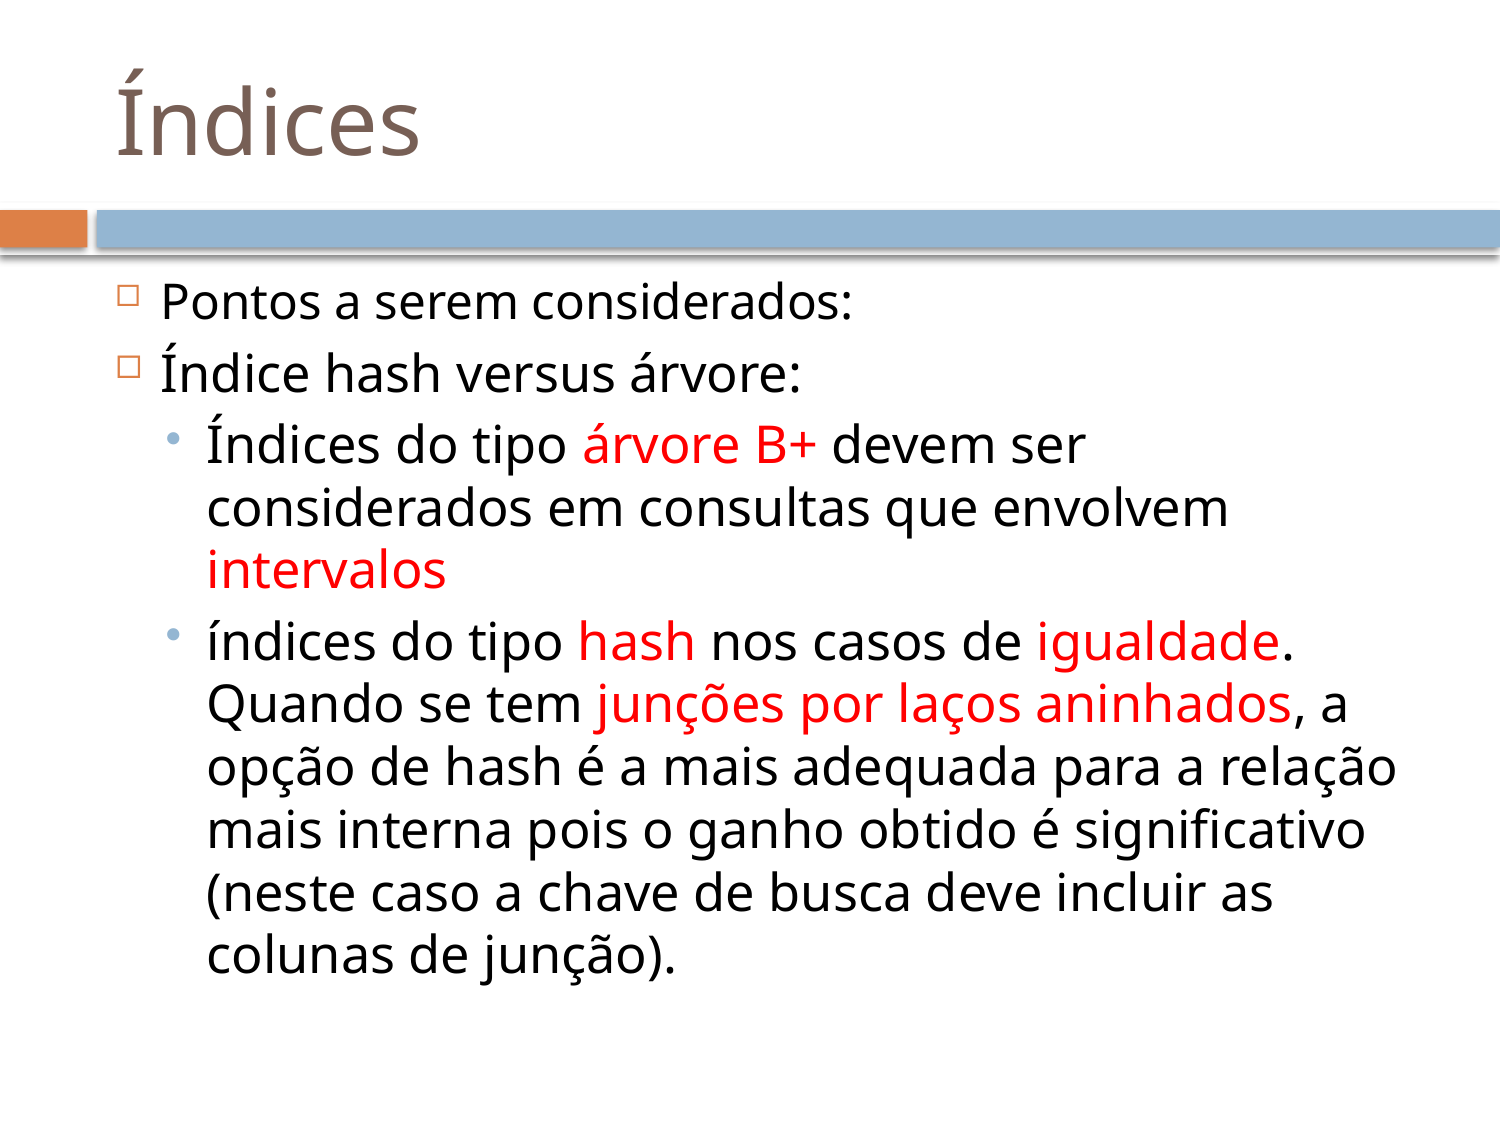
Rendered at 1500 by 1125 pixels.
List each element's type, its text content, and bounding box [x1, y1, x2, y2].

list Pontos a serem considerados: Índice hash versus árvore: Índices do tipo árvore B+ devem ser considerados em consultas que envolvem intervalos índices do tipo hash nos casos de igualdade. Quando se tem junções por laços aninhados, a opção de hash é a mais adequada para a relação mais interna pois o ganho obtido é significativo (neste caso a chave de busca deve incluir as colunas de junção). [100, 262, 1438, 1000]
title Índices [100, 37, 1438, 200]
